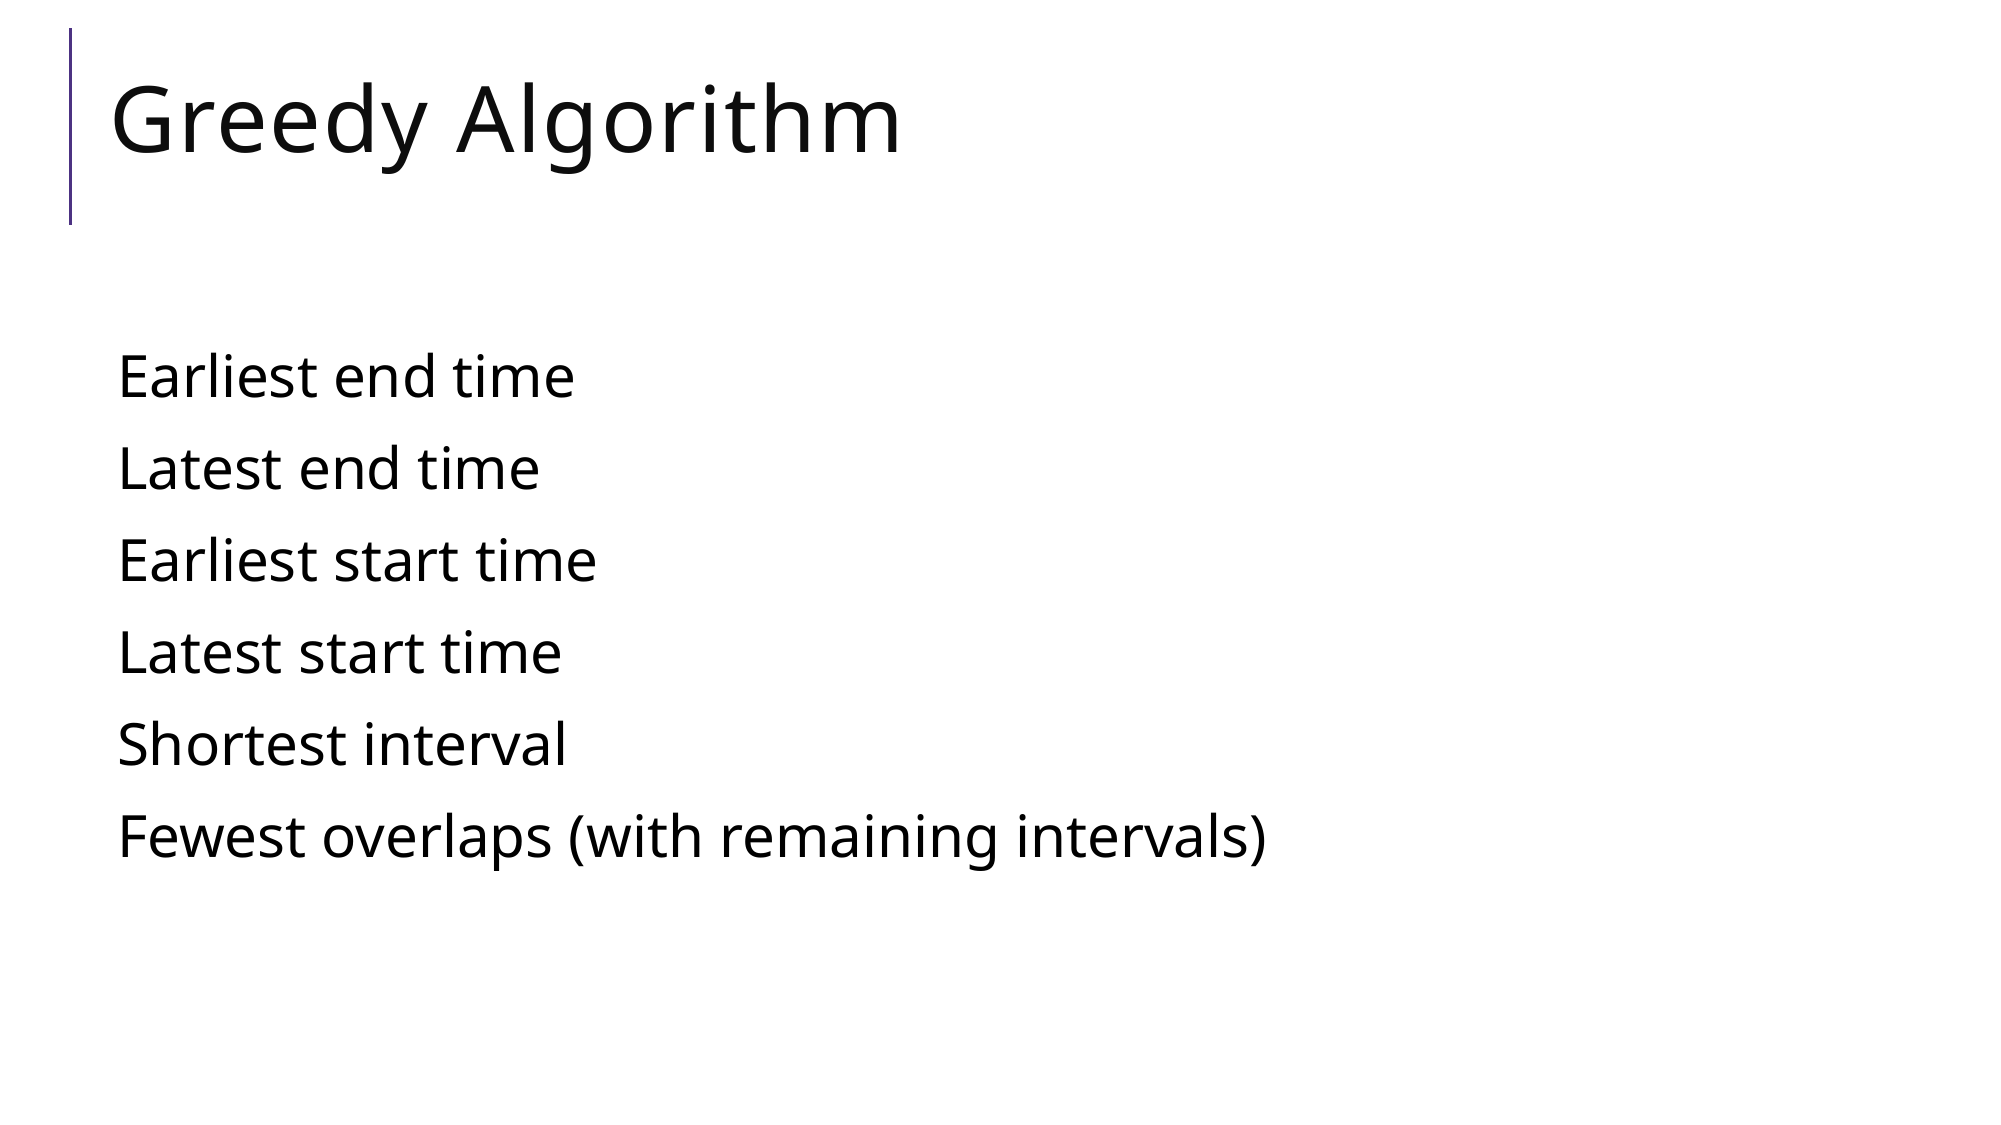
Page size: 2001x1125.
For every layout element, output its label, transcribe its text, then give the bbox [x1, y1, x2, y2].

title Greedy Algorithm [94, 43, 1930, 210]
list Earliest end time Latest end time Earliest start time Latest start time Shortest interval Fewest overlaps (with remaining intervals) [94, 240, 1930, 1035]
